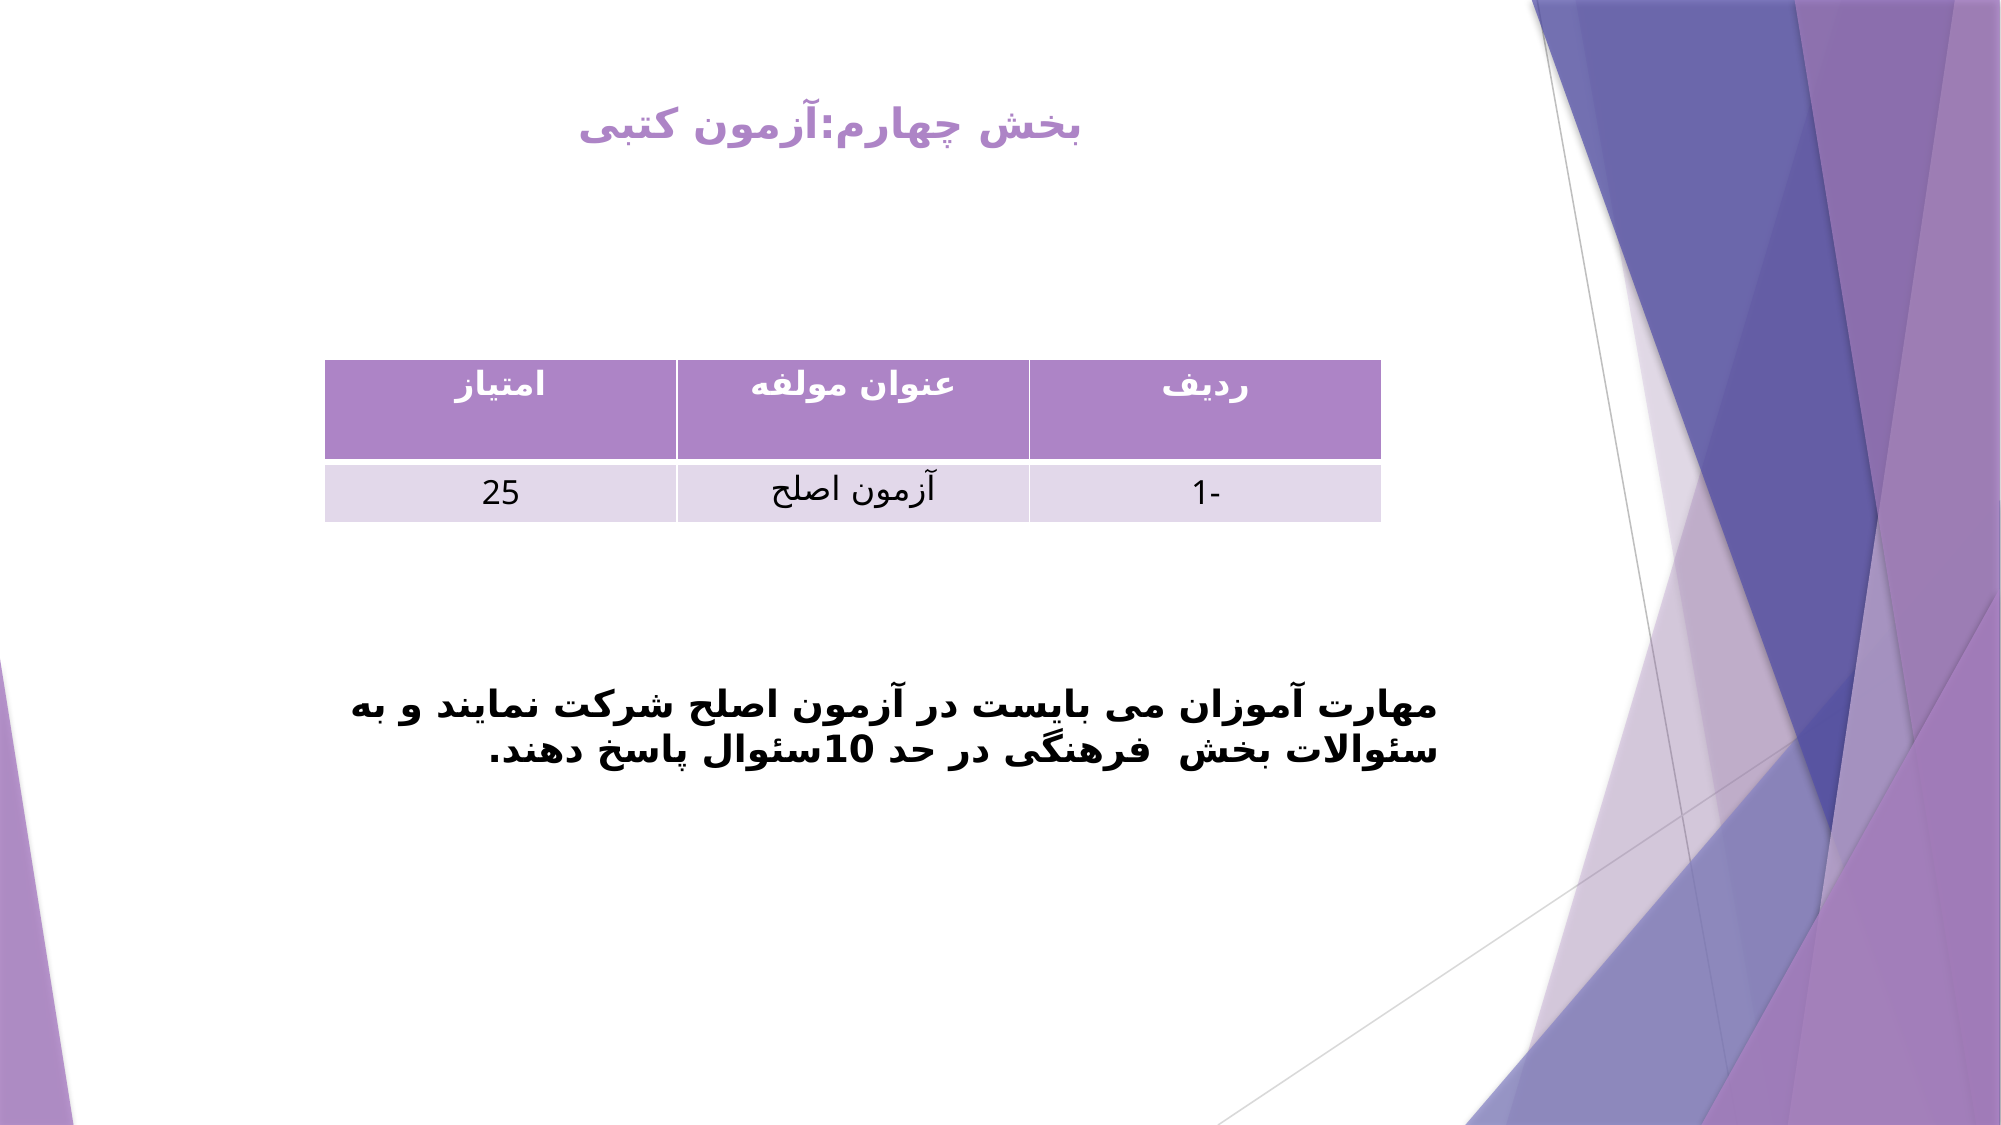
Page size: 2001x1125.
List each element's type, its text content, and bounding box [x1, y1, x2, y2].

text_box مهارت آموزان می بایست در آزمون اصلح شرکت نمایند و به سئوالات بخش فرهنگی در حد 10سئوال پاسخ دهند. [178, 627, 1455, 777]
title بخش چهارم:آزمون کتبی [125, 89, 1537, 307]
table_header امتیاز [325, 360, 676, 459]
table_header ردیف [1030, 360, 1381, 459]
table_cell آزمون اصلح [678, 465, 1029, 522]
table_cell 25 [325, 465, 676, 522]
table_cell 1- [1030, 465, 1381, 522]
table_header عنوان مولفه [678, 360, 1029, 459]
